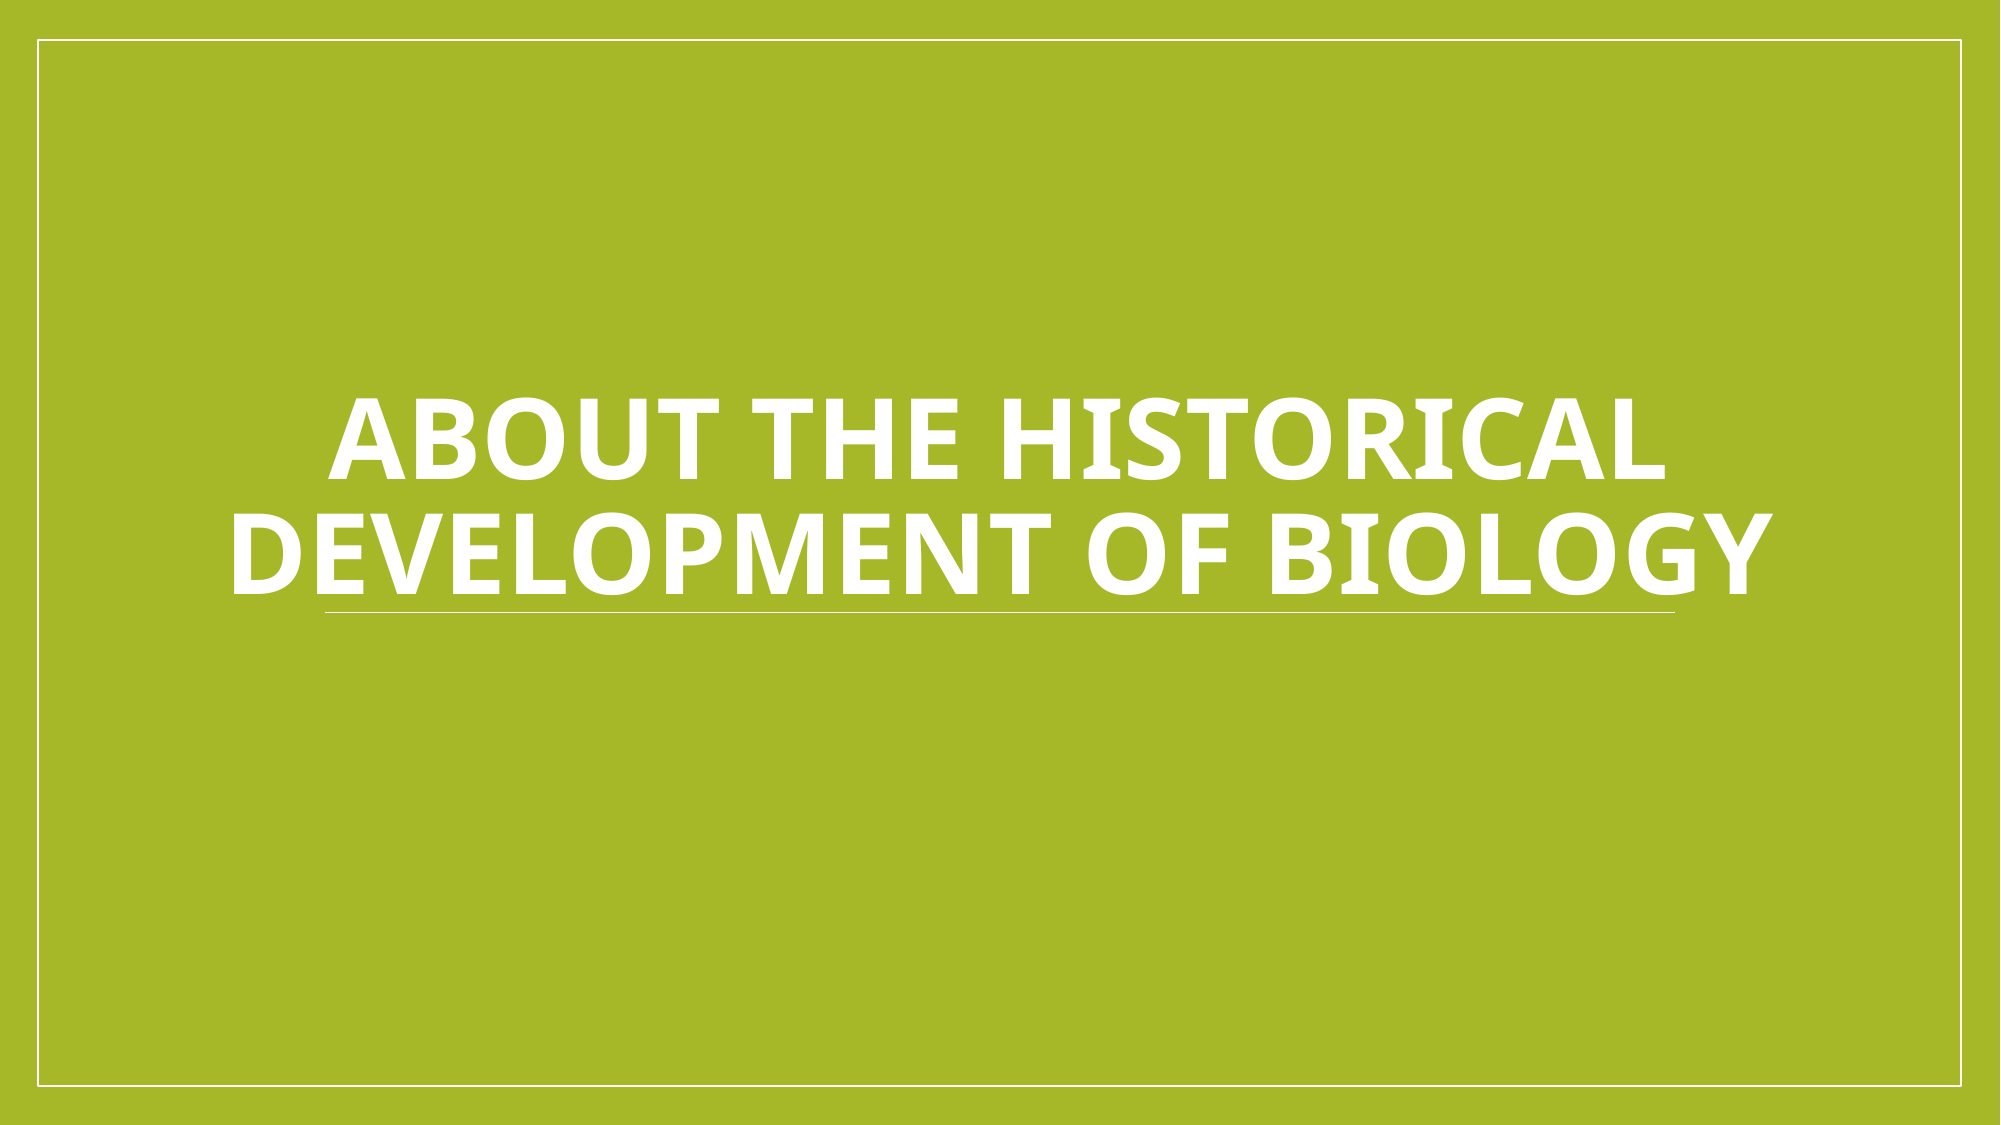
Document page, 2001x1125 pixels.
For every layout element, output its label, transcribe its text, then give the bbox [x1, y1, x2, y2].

title About the historical development of biology [182, 144, 1818, 625]
